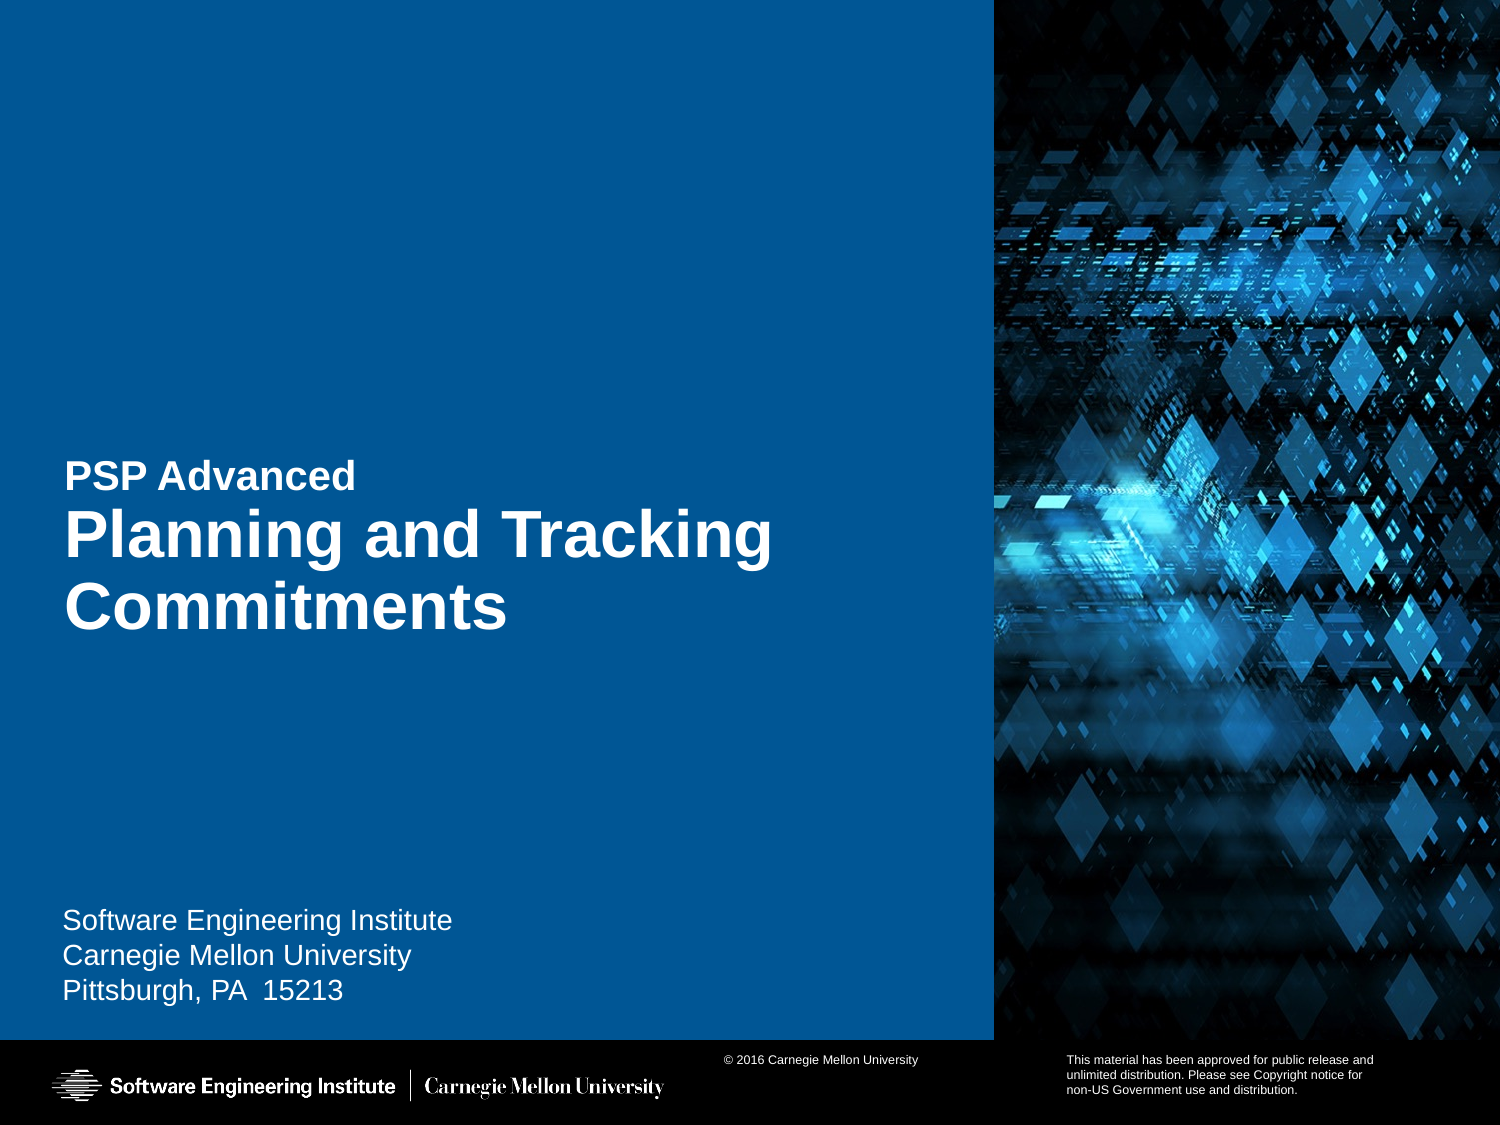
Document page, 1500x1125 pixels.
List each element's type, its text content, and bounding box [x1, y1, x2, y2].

picture [994, 0, 1500, 1040]
title PSP Advanced Planning and Tracking Commitments [64, 43, 850, 644]
picture [43, 1062, 673, 1106]
